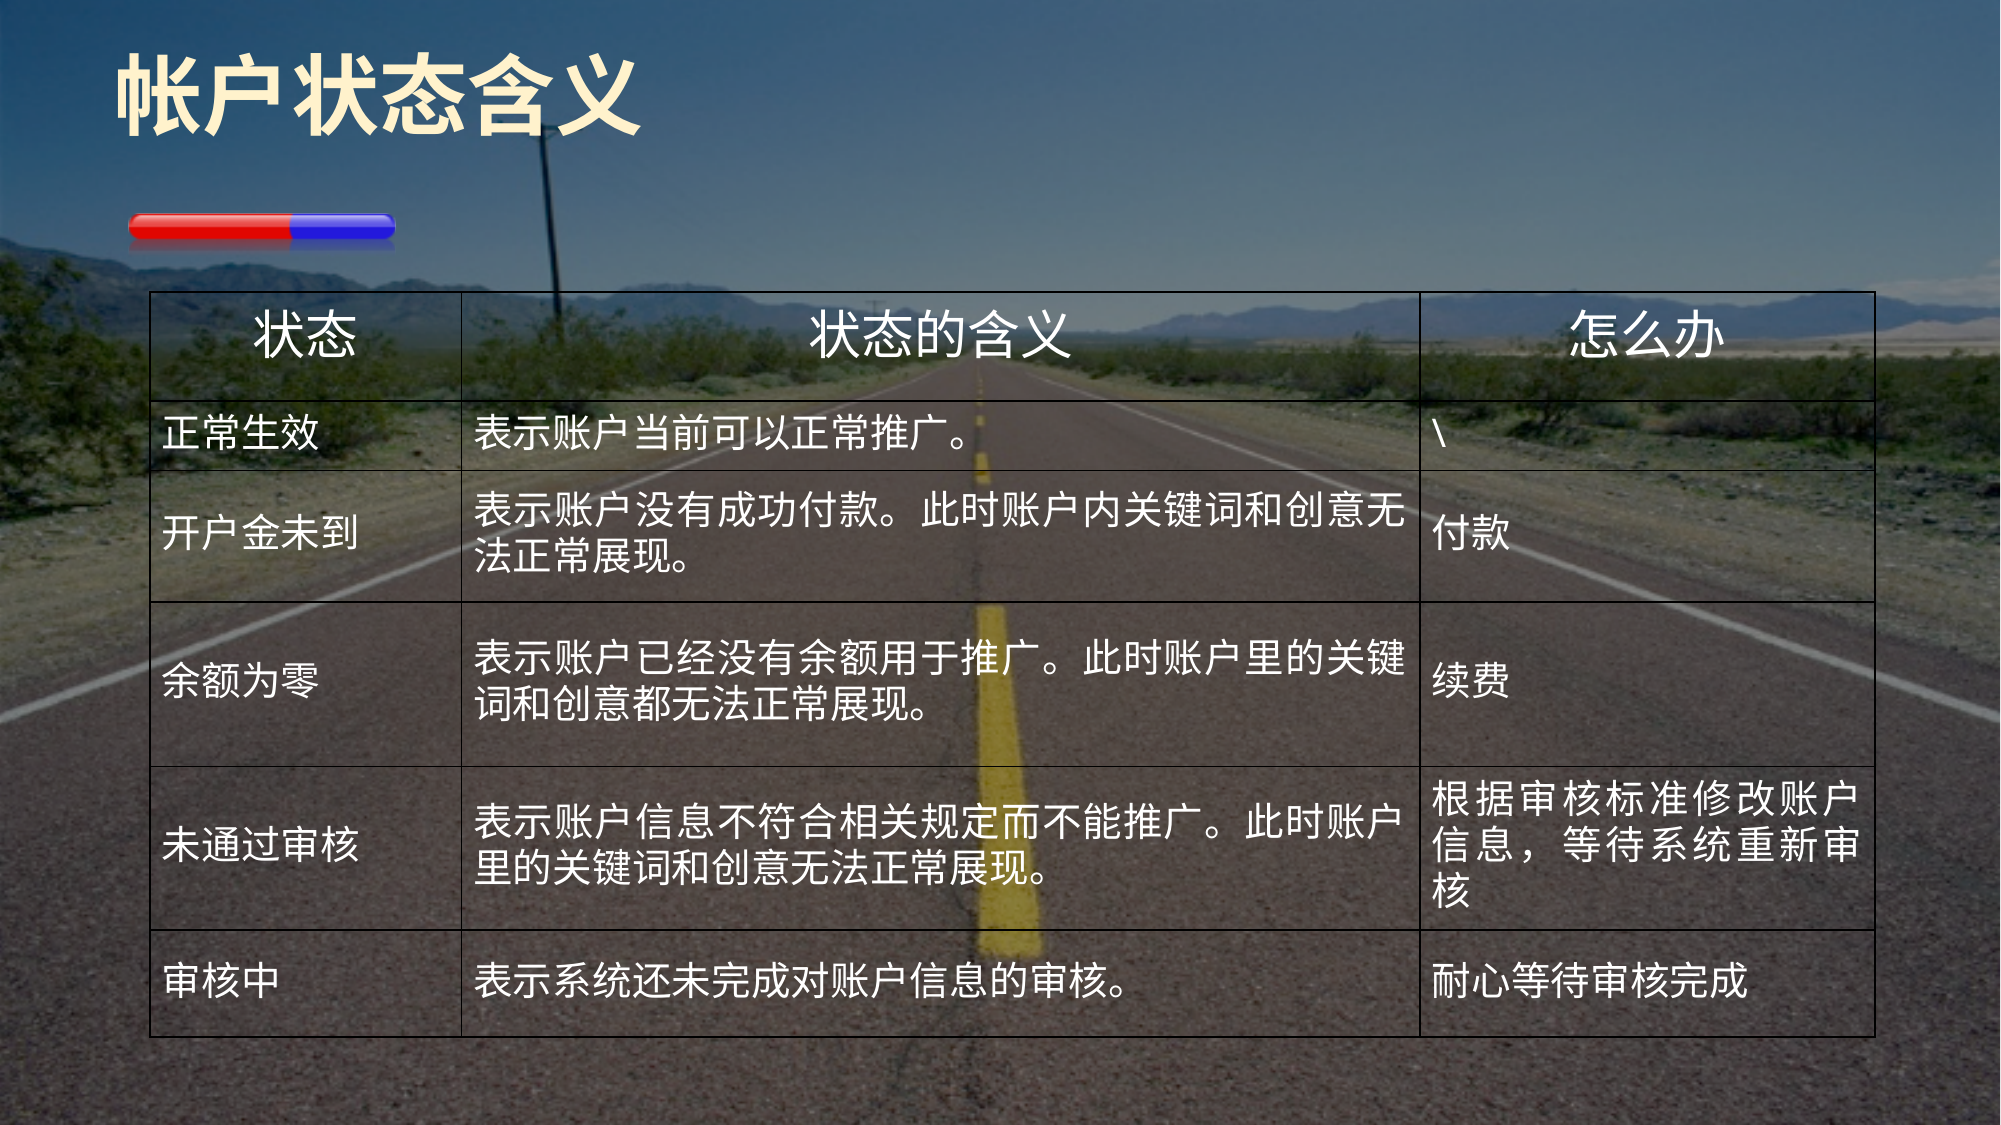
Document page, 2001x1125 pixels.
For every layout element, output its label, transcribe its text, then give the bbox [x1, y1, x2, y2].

table_cell 表示账户没有成功付款。此时账户内关键词和创意无法正常展现。 [462, 471, 1419, 601]
table_cell 付款 [1421, 471, 1874, 601]
table_cell 根据审核标准修改账户信息，等待系统重新审核 [1421, 767, 1874, 929]
table_header 状态的含义 [462, 293, 1419, 400]
table_cell 余额为零 [151, 603, 461, 766]
table_header 怎么办 [1421, 293, 1874, 400]
table_header 状态 [151, 293, 461, 400]
table_cell 续费 [1421, 603, 1874, 766]
table_cell 耐心等待审核完成 [1421, 931, 1874, 1036]
table_cell 开户金未到 [151, 471, 461, 601]
title 帐户状态含义 [99, 45, 1521, 203]
table_cell 表示账户已经没有余额用于推广。此时账户里的关键词和创意都无法正常展现。 [462, 603, 1419, 766]
table_cell \ [1421, 402, 1874, 470]
table_cell 正常生效 [151, 402, 461, 470]
table_cell 表示账户当前可以正常推广。 [462, 402, 1419, 470]
table_cell 审核中 [151, 931, 461, 1036]
table_cell 表示账户信息不符合相关规定而不能推广。此时账户里的关键词和创意无法正常展现。 [462, 767, 1419, 929]
picture [0, 0, 2001, 1125]
table_cell 未通过审核 [151, 767, 461, 929]
table_cell 表示系统还未完成对账户信息的审核。 [462, 931, 1419, 1036]
